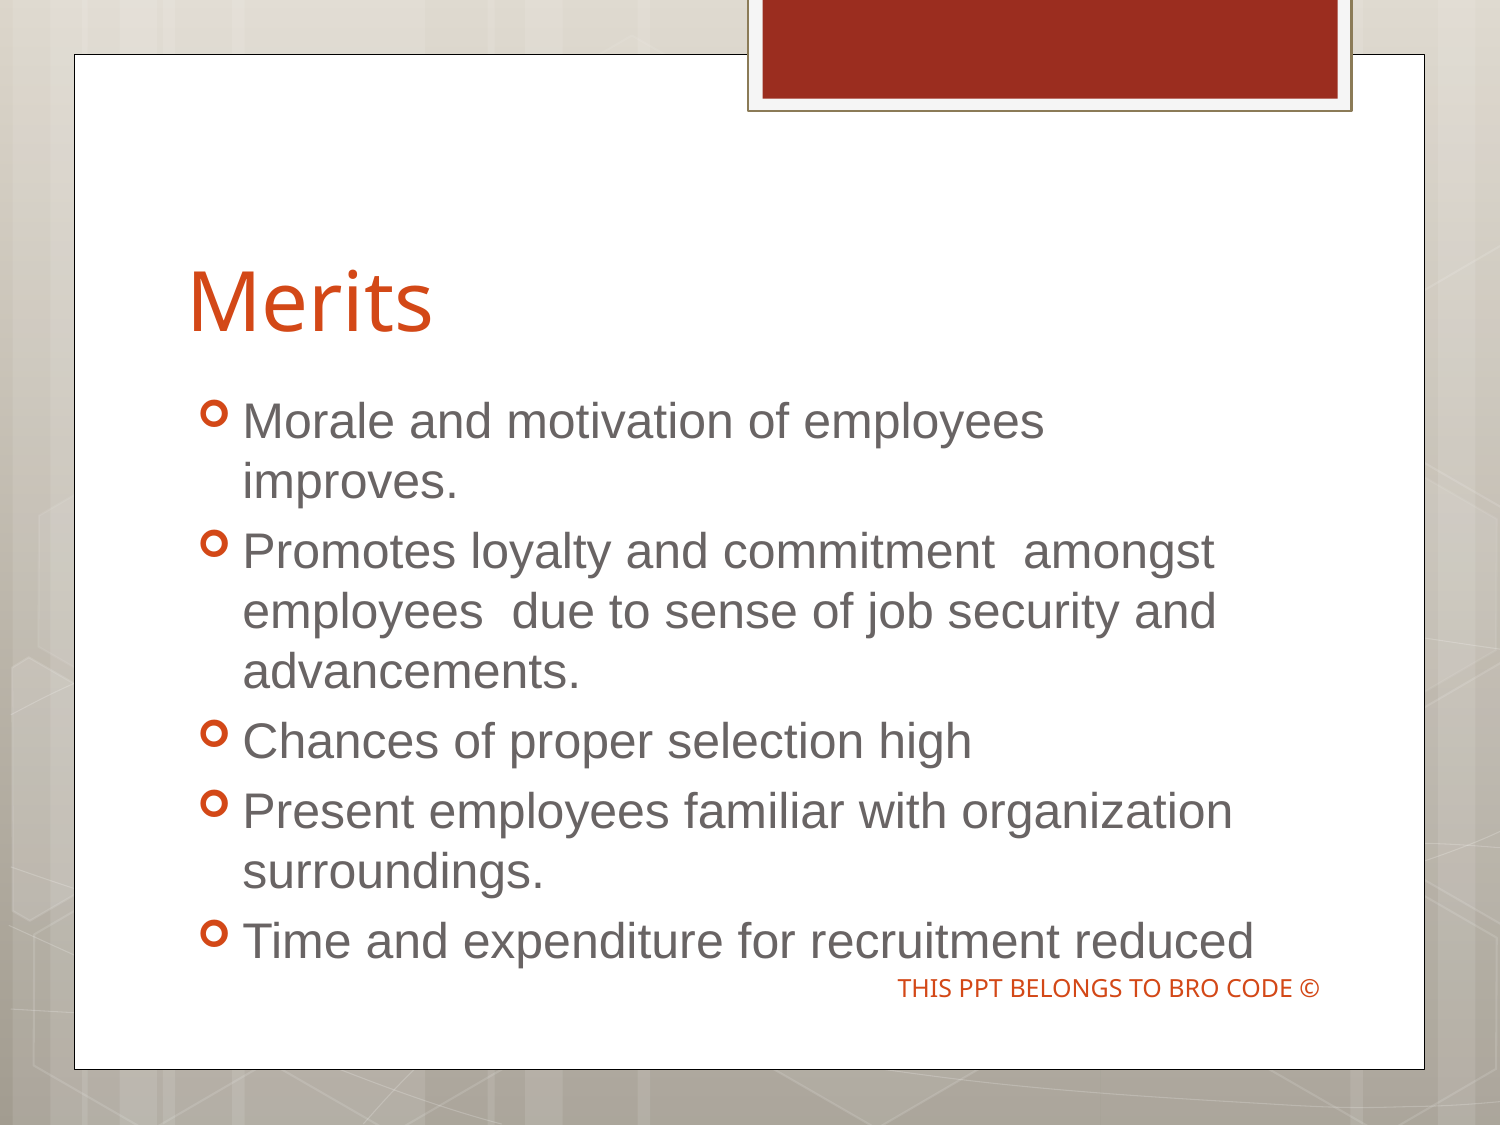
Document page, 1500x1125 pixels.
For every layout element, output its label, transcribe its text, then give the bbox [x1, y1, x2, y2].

title Merits [171, 168, 1324, 357]
footer THIS PPT BELONGS TO BRO CODE © [761, 960, 1336, 1020]
list Morale and motivation of employees improves. Promotes loyalty and commitment amongst employees due to sense of job security and advancements. Chances of proper selection high Present employees familiar with organization surroundings. Time and expenditure for recruitment reduced [171, 381, 1283, 1000]
